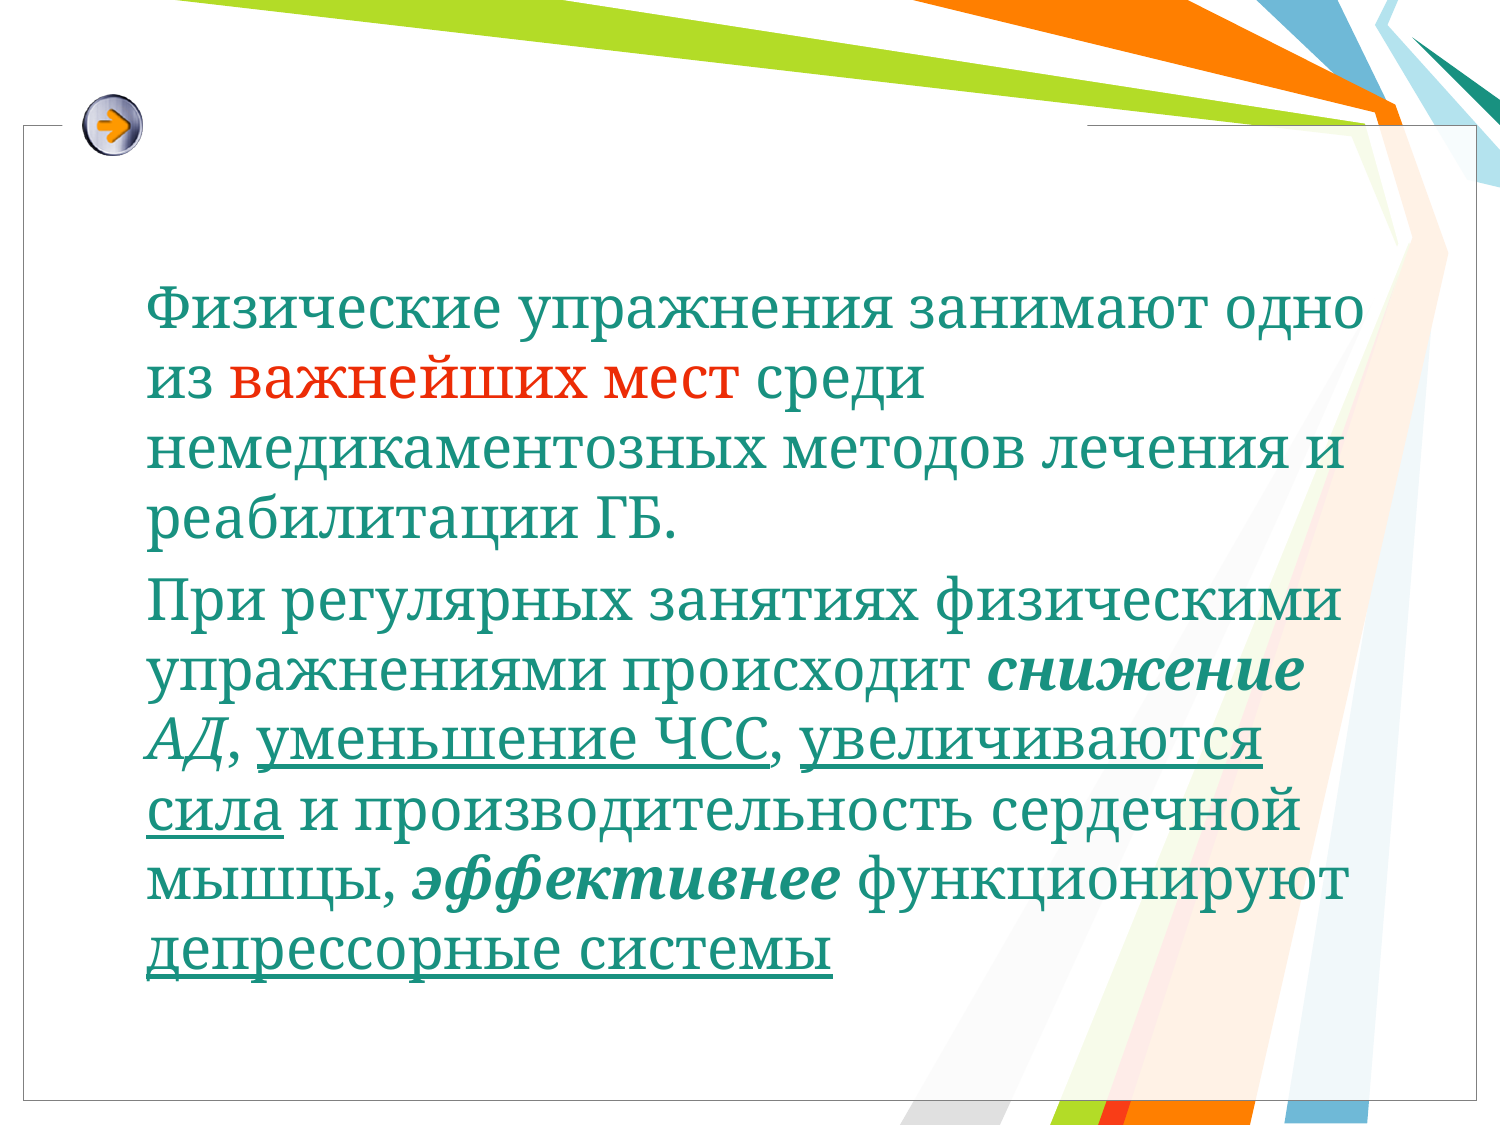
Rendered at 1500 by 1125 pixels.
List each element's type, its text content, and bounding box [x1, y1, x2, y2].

picture [82, 94, 143, 156]
list Физические упражнения занимают одно из важнейших мест среди немедикаментозных методов лечения и реабилитации ГБ. При регулярных занятиях физическими упражнениями происходит снижение АД, уменьшение ЧСС, увеличиваются сила и производительность сердечной мышцы, эффективнее функционируют депрессорные системы [75, 262, 1425, 1005]
